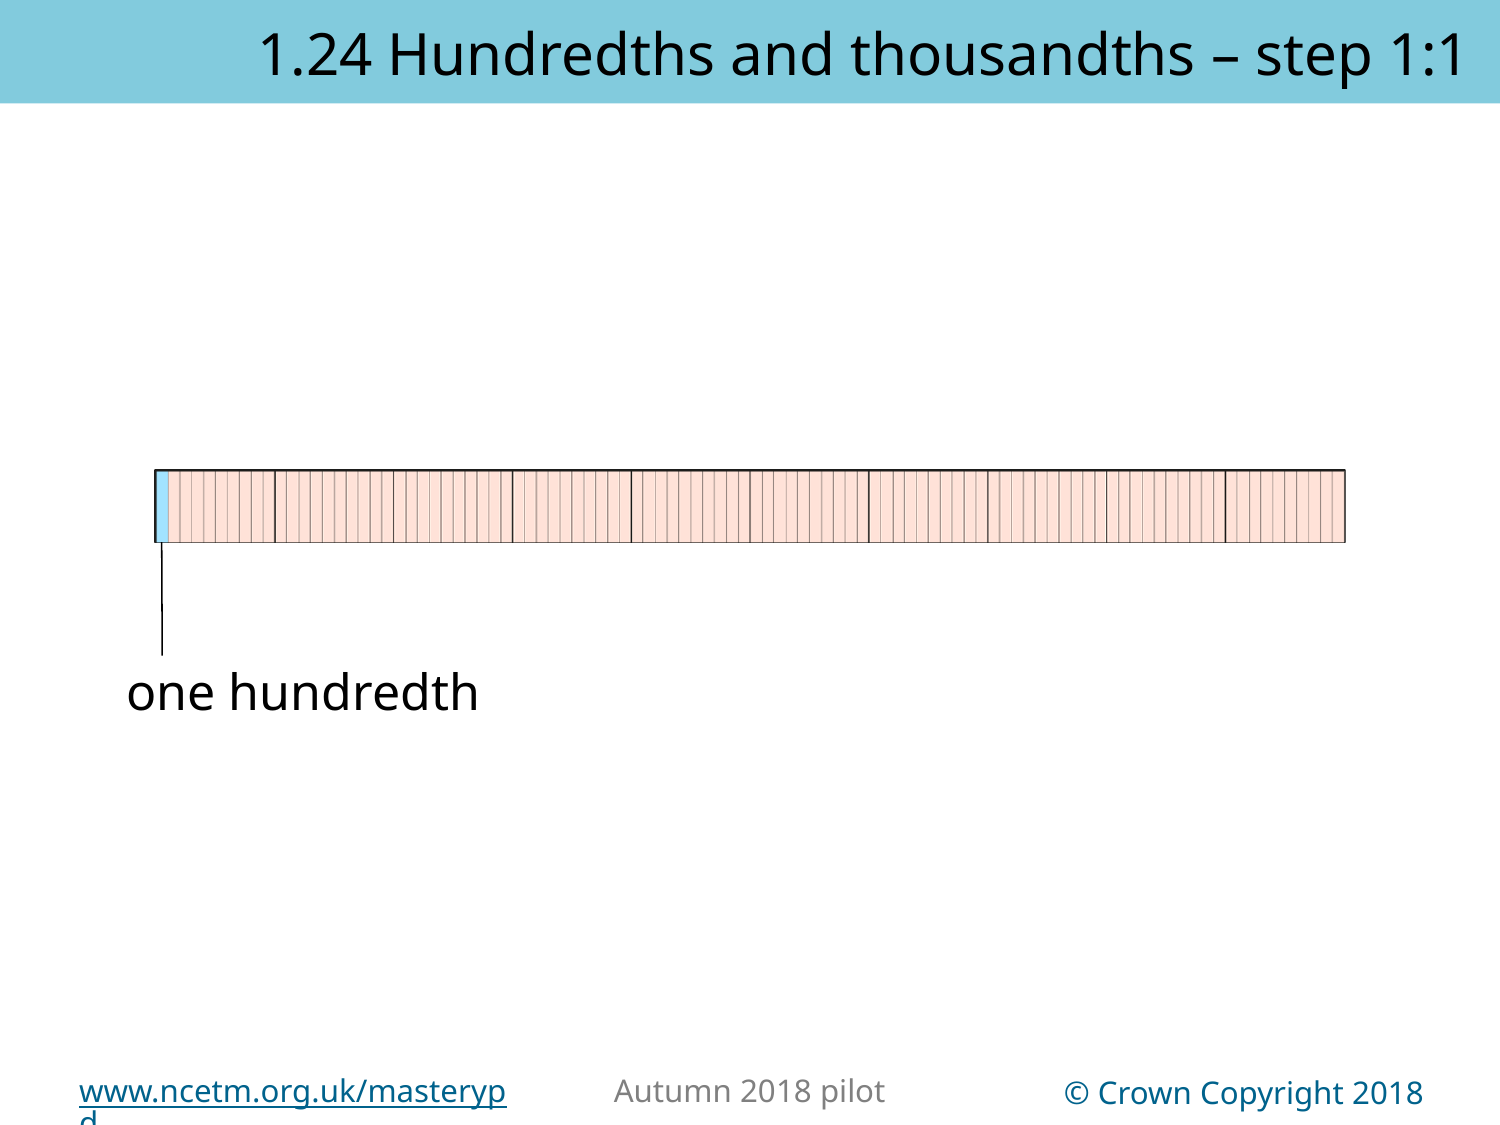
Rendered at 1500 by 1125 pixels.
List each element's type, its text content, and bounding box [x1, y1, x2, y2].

list 1.24 Hundredths and thousandths – step 1:1 [0, 0, 1500, 104]
text_box one hundredth [36, 653, 570, 729]
picture [154, 469, 1346, 543]
